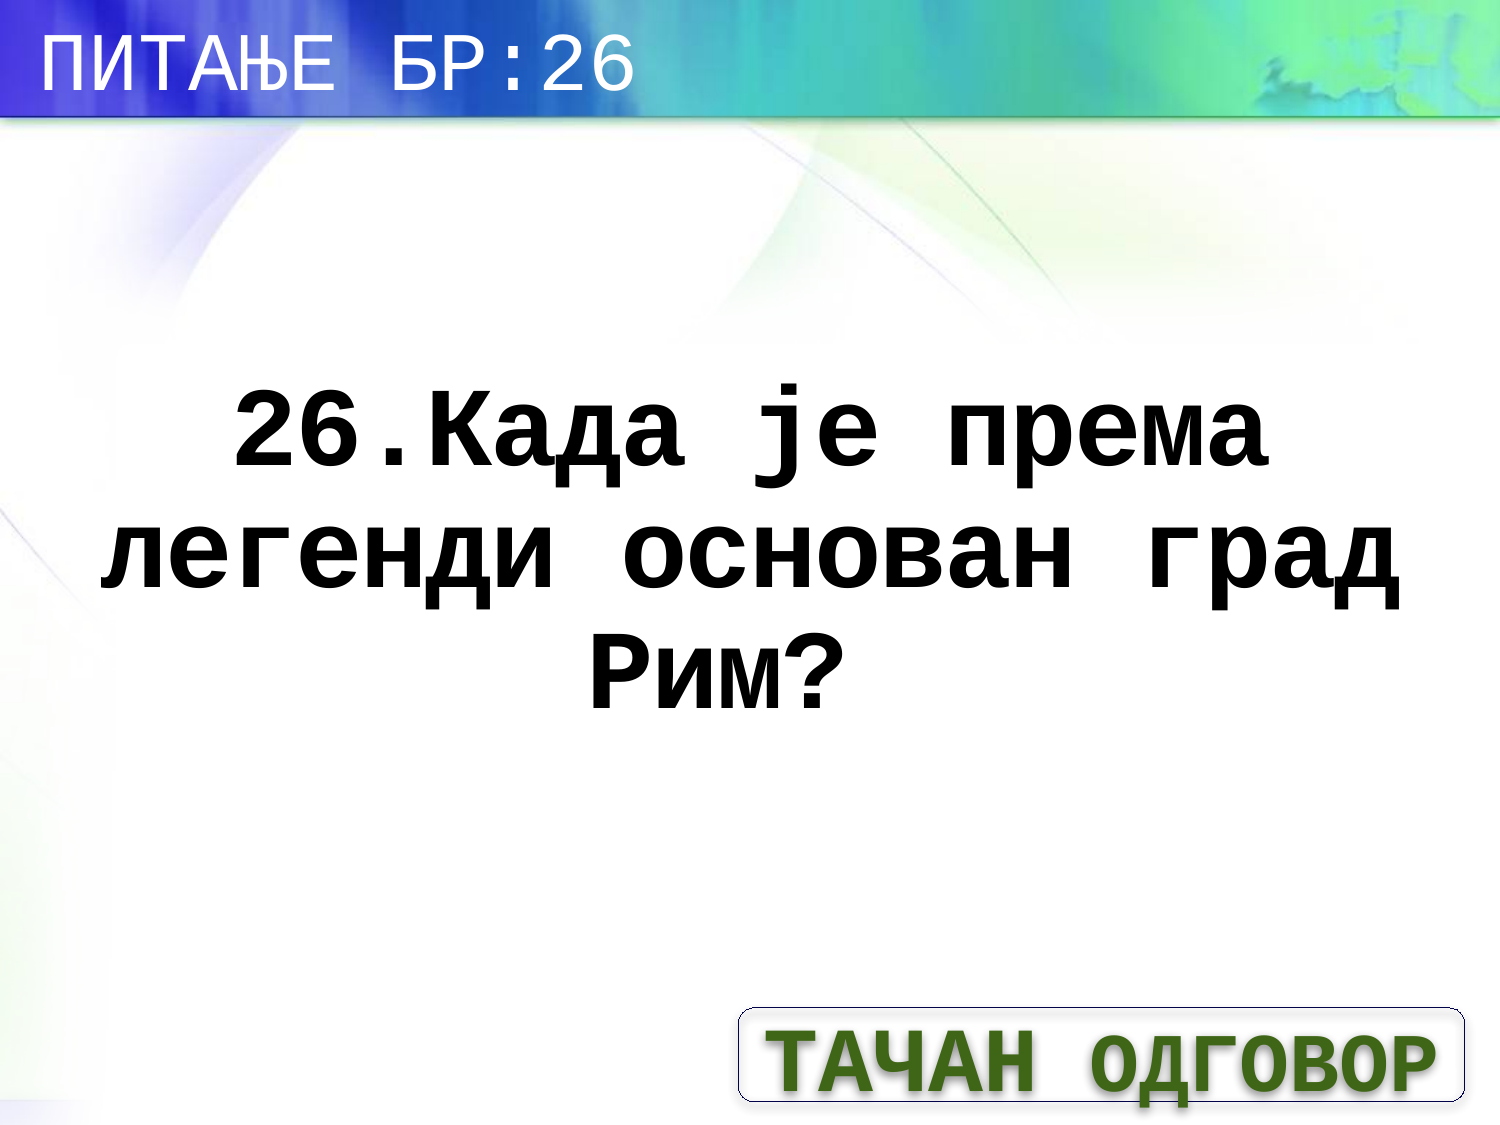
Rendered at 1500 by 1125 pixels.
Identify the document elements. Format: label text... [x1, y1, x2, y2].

picture [0, 0, 1500, 1125]
text_box ТАЧАН ОДГОВОР [738, 1007, 1465, 1102]
title 26.Када је према легенди основан град Рим? [93, 152, 1407, 950]
text_box ПИТАЊЕ БР:26 [23, 0, 692, 115]
